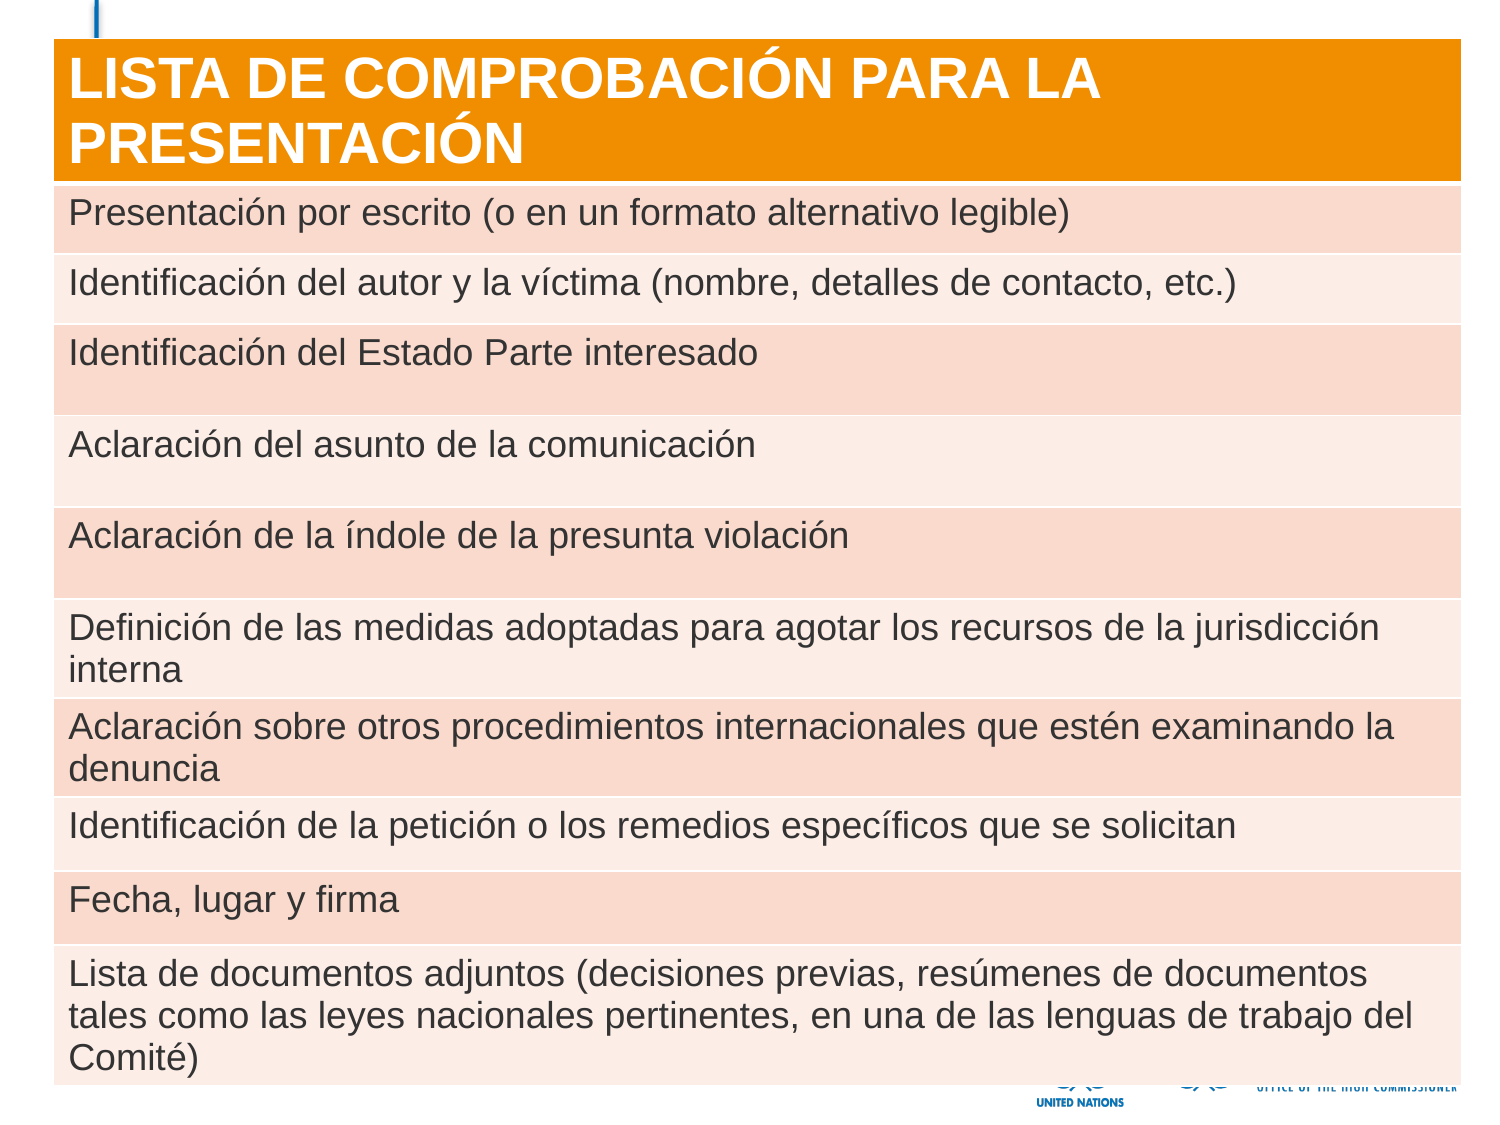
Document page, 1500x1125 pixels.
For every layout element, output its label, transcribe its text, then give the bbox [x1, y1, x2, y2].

table_cell Identificación del Estado Parte interesado [54, 325, 1461, 415]
picture [1037, 1087, 1457, 1107]
table_header LISTA DE COMPROBACIÓN PARA LA PRESENTACIÓN [54, 39, 1461, 181]
table_cell Presentación por escrito (o en un formato alternativo legible) [54, 186, 1461, 253]
table_cell Identificación de la petición o los remedios específicos que se solicitan [54, 798, 1461, 870]
table_cell Aclaración de la índole de la presunta violación [54, 508, 1461, 598]
table_cell Identificación del autor y la víctima (nombre, detalles de contacto, etc.) [54, 255, 1461, 323]
table_cell Lista de documentos adjuntos (decisiones previas, resúmenes de documentos tales como las leyes nacionales pertinentes, en una de las lenguas de trabajo del Comité) [54, 946, 1461, 1085]
table_cell Aclaración sobre otros procedimientos internacionales que estén examinando la denuncia [54, 699, 1461, 796]
table_cell Aclaración del asunto de la comunicación [54, 416, 1461, 506]
table_cell Fecha, lugar y firma [54, 872, 1461, 944]
table_cell Definición de las medidas adoptadas para agotar los recursos de la jurisdicción interna [54, 600, 1461, 697]
